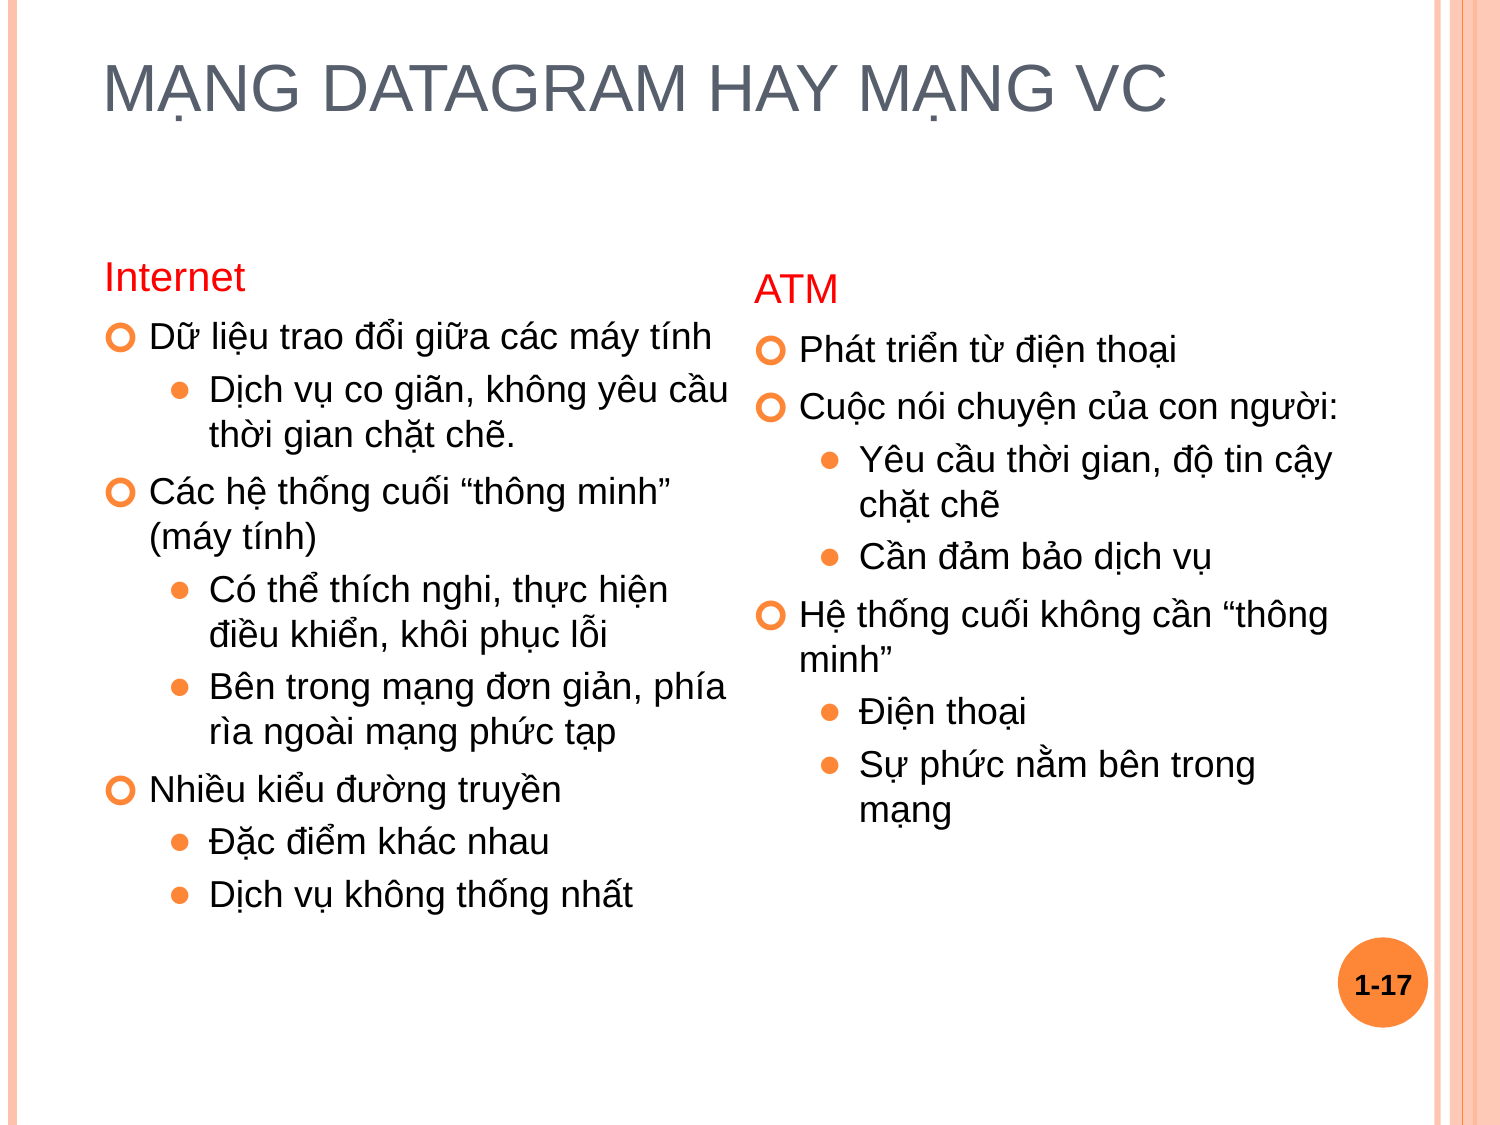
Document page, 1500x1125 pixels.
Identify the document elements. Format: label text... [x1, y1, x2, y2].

slide_number 1-‹#› [1333, 940, 1434, 1026]
list ATM Phát triển từ điện thoại Cuộc nói chuyện của con người: Yêu cầu thời gian, độ tin cậy chặt chẽ Cần đảm bảo dịch vụ Hệ thống cuối không cần “thông minh” Điện thoại Sự phức nằm bên trong mạng [739, 254, 1364, 1018]
list Internet Dữ liệu trao đổi giữa các máy tính Dịch vụ co giãn, không yêu cầu thời gian chặt chẽ. Các hệ thống cuối “thông minh” (máy tính) Có thể thích nghi, thực hiện điều khiển, khôi phục lỗi Bên trong mạng đơn giản, phía rìa ngoài mạng phức tạp Nhiều kiểu đường truyền Đặc điểm khác nhau Dịch vụ không thống nhất [89, 242, 750, 982]
title Mạng datagram hay mạng VC [87, 37, 1454, 225]
